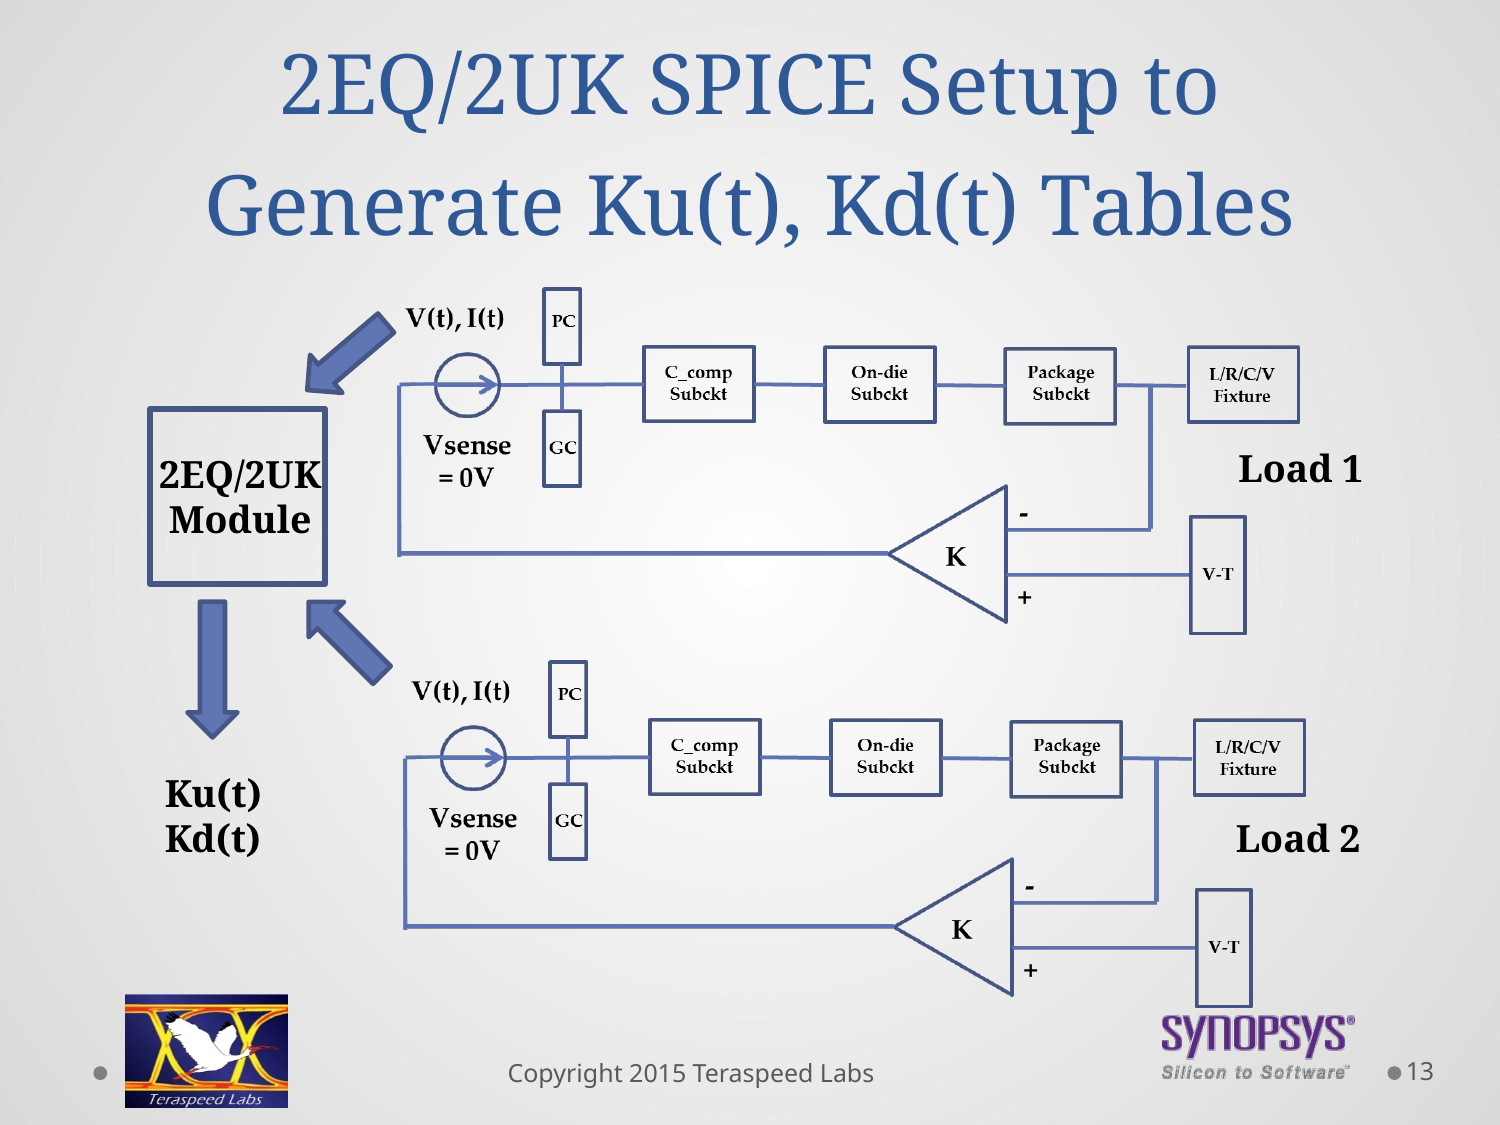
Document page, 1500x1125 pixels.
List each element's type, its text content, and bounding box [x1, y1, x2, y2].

picture [387, 287, 1301, 635]
text_box 2EQ/2UK Module [134, 443, 347, 549]
text_box [185, 599, 240, 740]
picture [125, 994, 288, 1108]
text_box Load 1 [1304, 437, 1378, 498]
text_box [148, 549, 327, 586]
title 2EQ/2UK SPICE Setup to Generate Ku(t), Kd(t) Tables [75, 0, 1425, 263]
picture [392, 660, 1355, 1092]
slide_number 13 [1401, 1042, 1494, 1103]
text_box [306, 599, 390, 687]
text_box [304, 311, 382, 396]
text_box Load 2 [1312, 807, 1376, 868]
footer Copyright 2015 Teraspeed Labs [500, 1044, 968, 1105]
text_box Ku(t) Kd(t) [149, 762, 279, 868]
text_box [148, 407, 327, 443]
